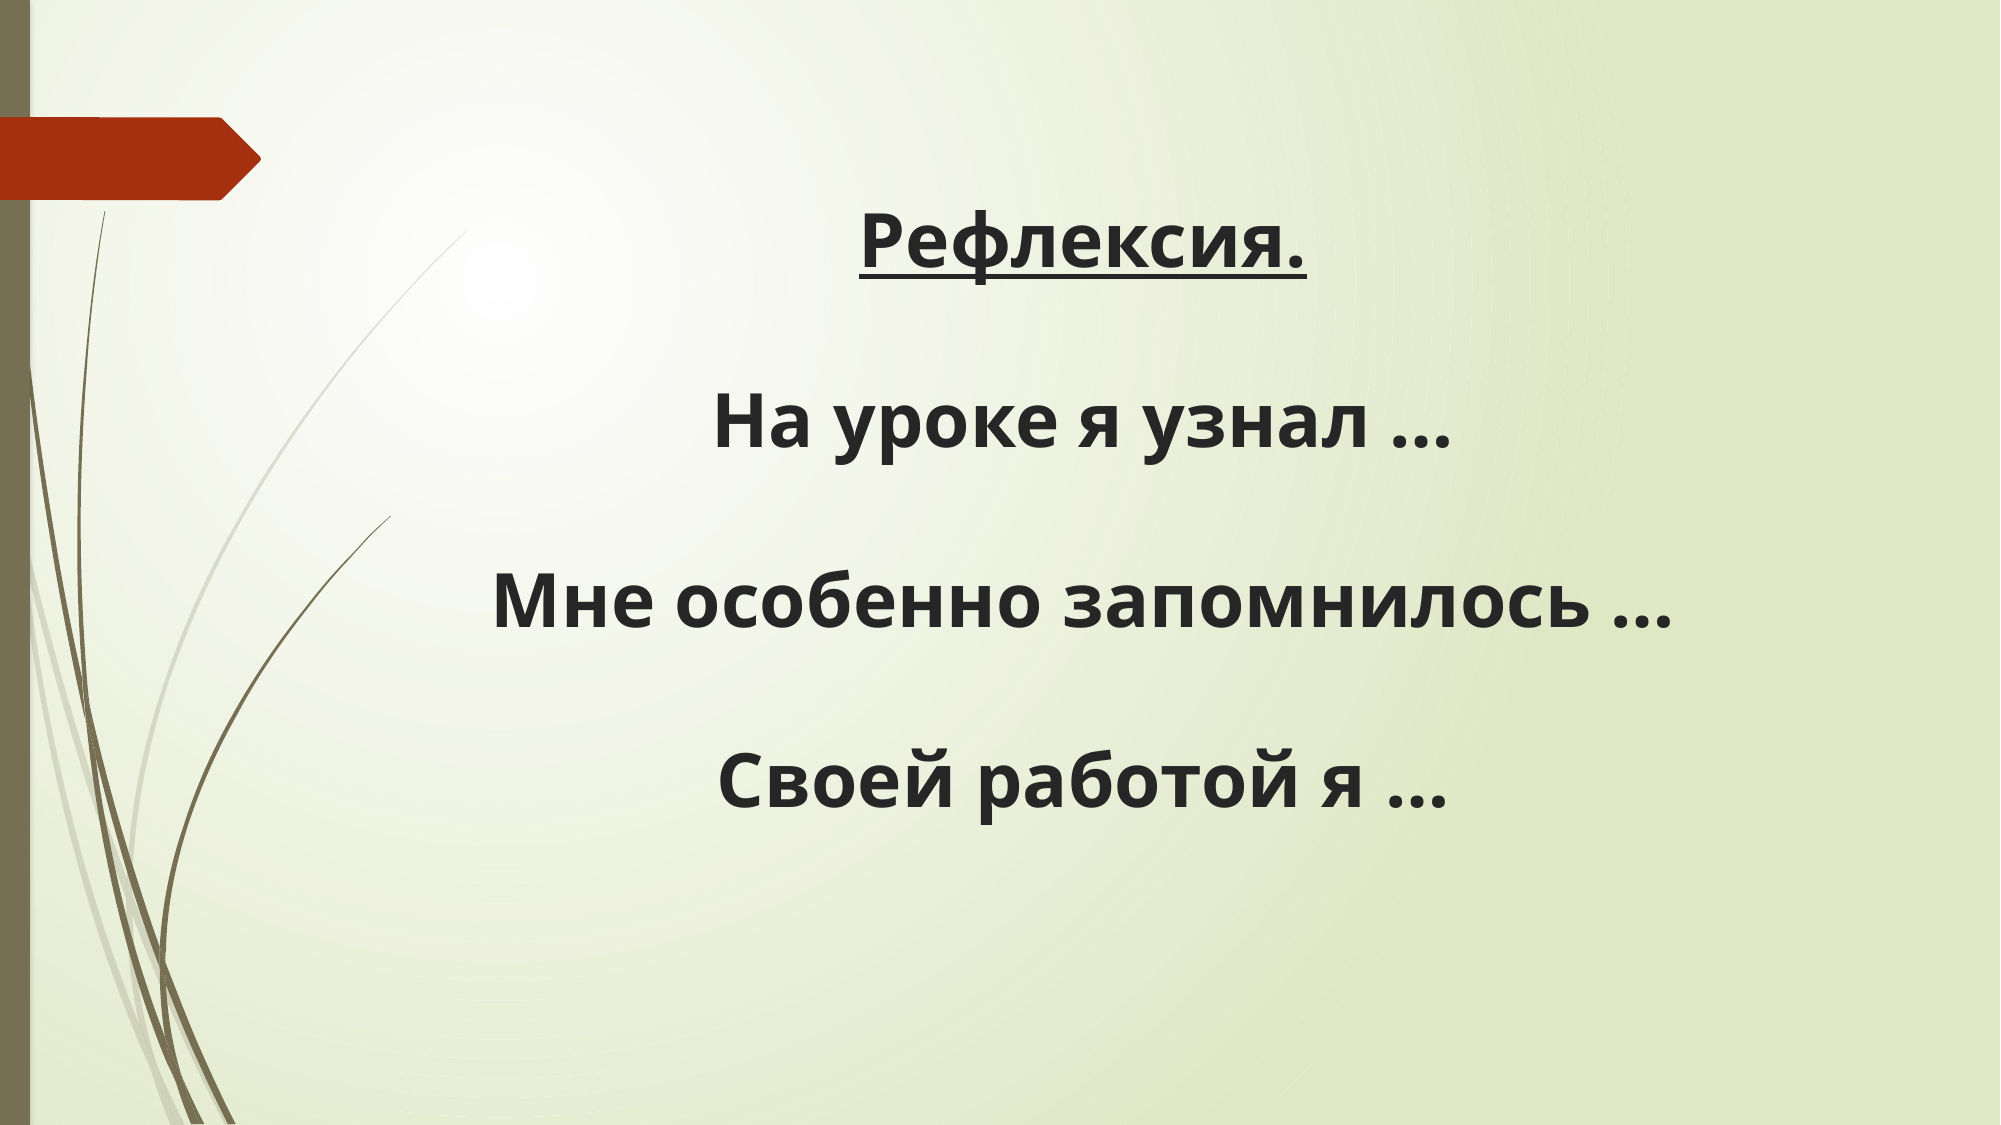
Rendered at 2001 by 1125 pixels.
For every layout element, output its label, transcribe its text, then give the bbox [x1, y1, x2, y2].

title Рефлексия. На уроке я узнал … Мне особенно запомнилось … Своей работой я … [395, 95, 1772, 967]
